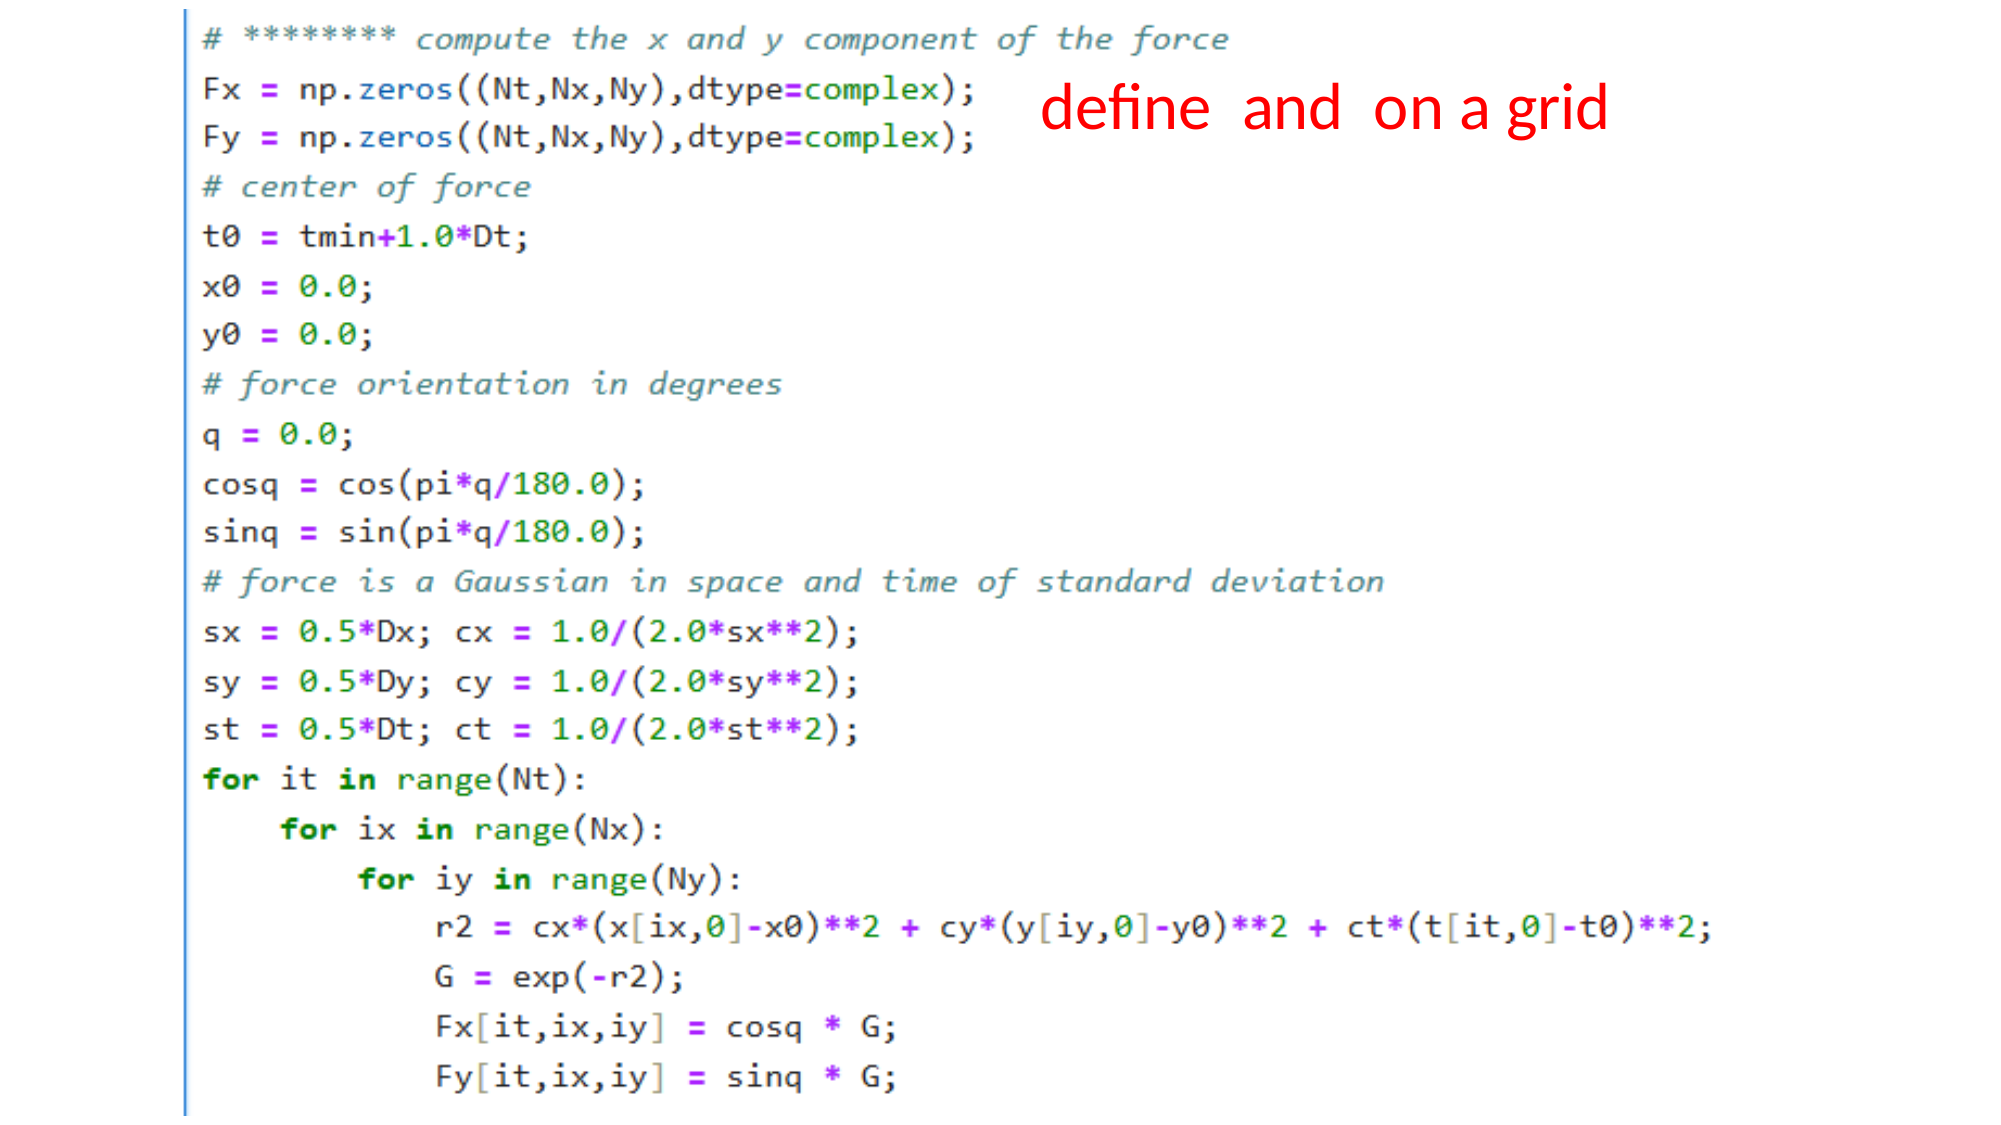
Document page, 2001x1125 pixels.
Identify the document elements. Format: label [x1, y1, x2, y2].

picture [173, 9, 1769, 1116]
